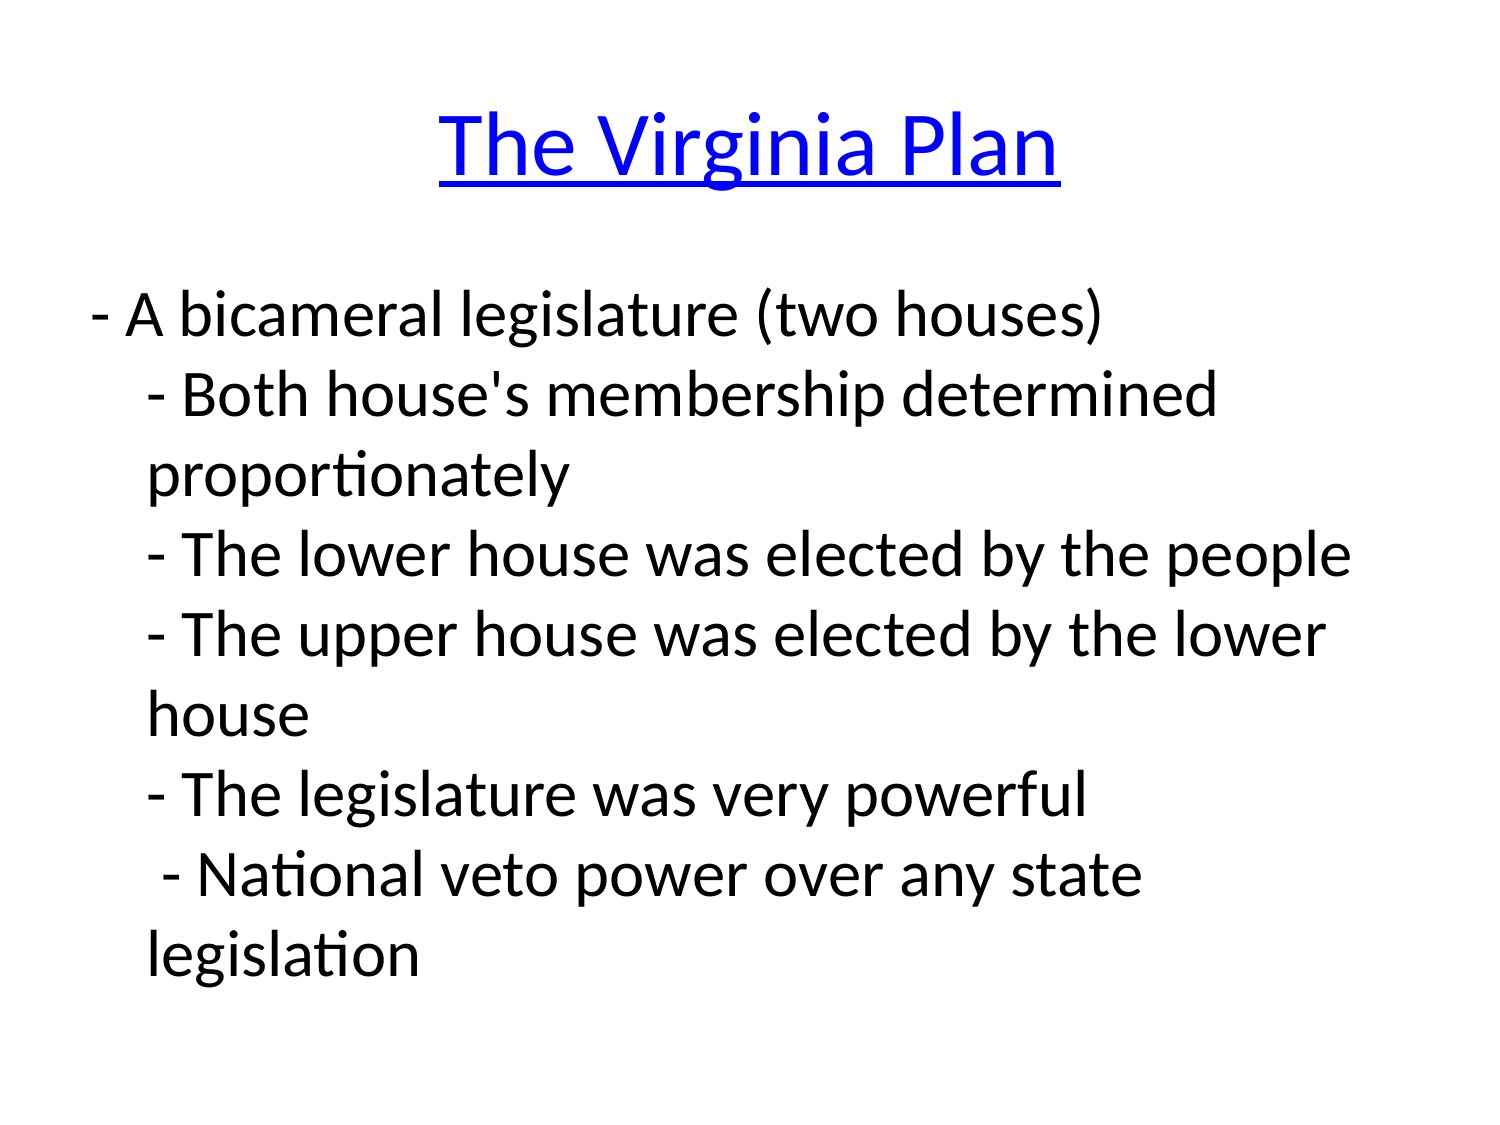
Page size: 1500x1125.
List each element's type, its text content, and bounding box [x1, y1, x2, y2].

list - A bicameral legislature (two houses) - Both house's membership determined proportionately - The lower house was elected by the people - The upper house was elected by the lower house - The legislature was very powerful - National veto power over any state legislation [75, 262, 1425, 1005]
title The Virginia Plan [75, 45, 1425, 233]
